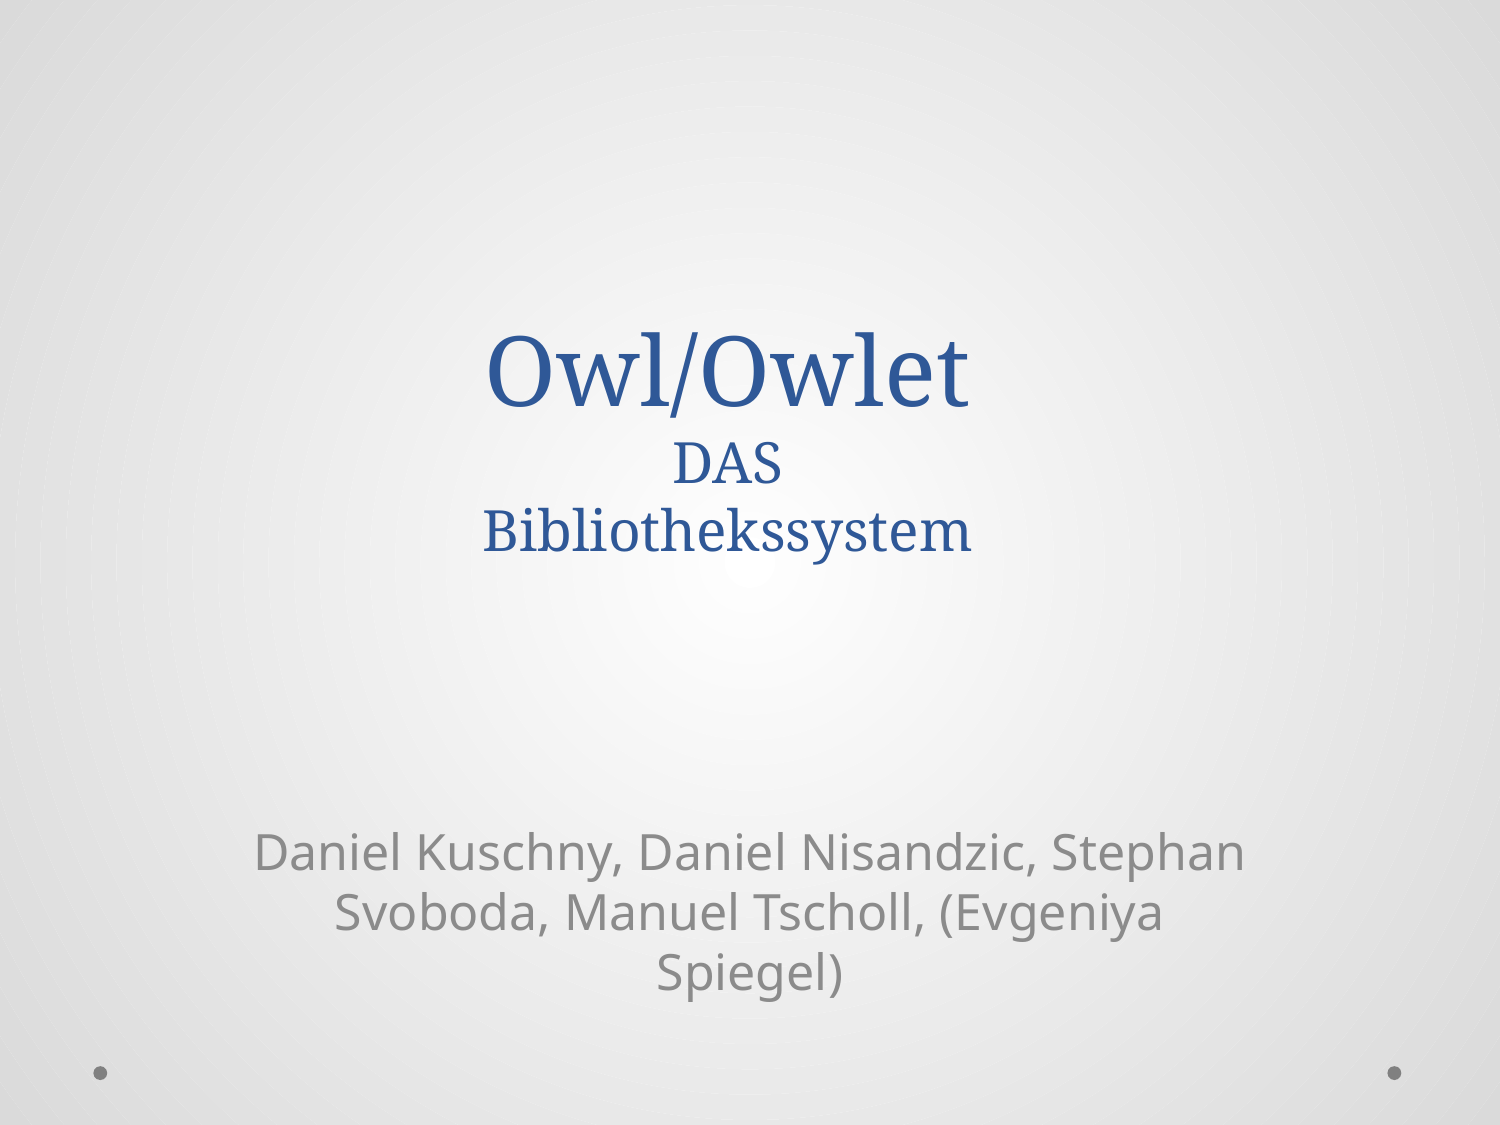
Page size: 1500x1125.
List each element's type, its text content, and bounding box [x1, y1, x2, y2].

subtitle Daniel Kuschny, Daniel Nisandzic, Stephan Svoboda, Manuel Tscholl, (Evgeniya Spiegel) [225, 812, 1275, 1013]
title Owl/Owlet DAS Bibliothekssystem [454, 290, 1001, 570]
